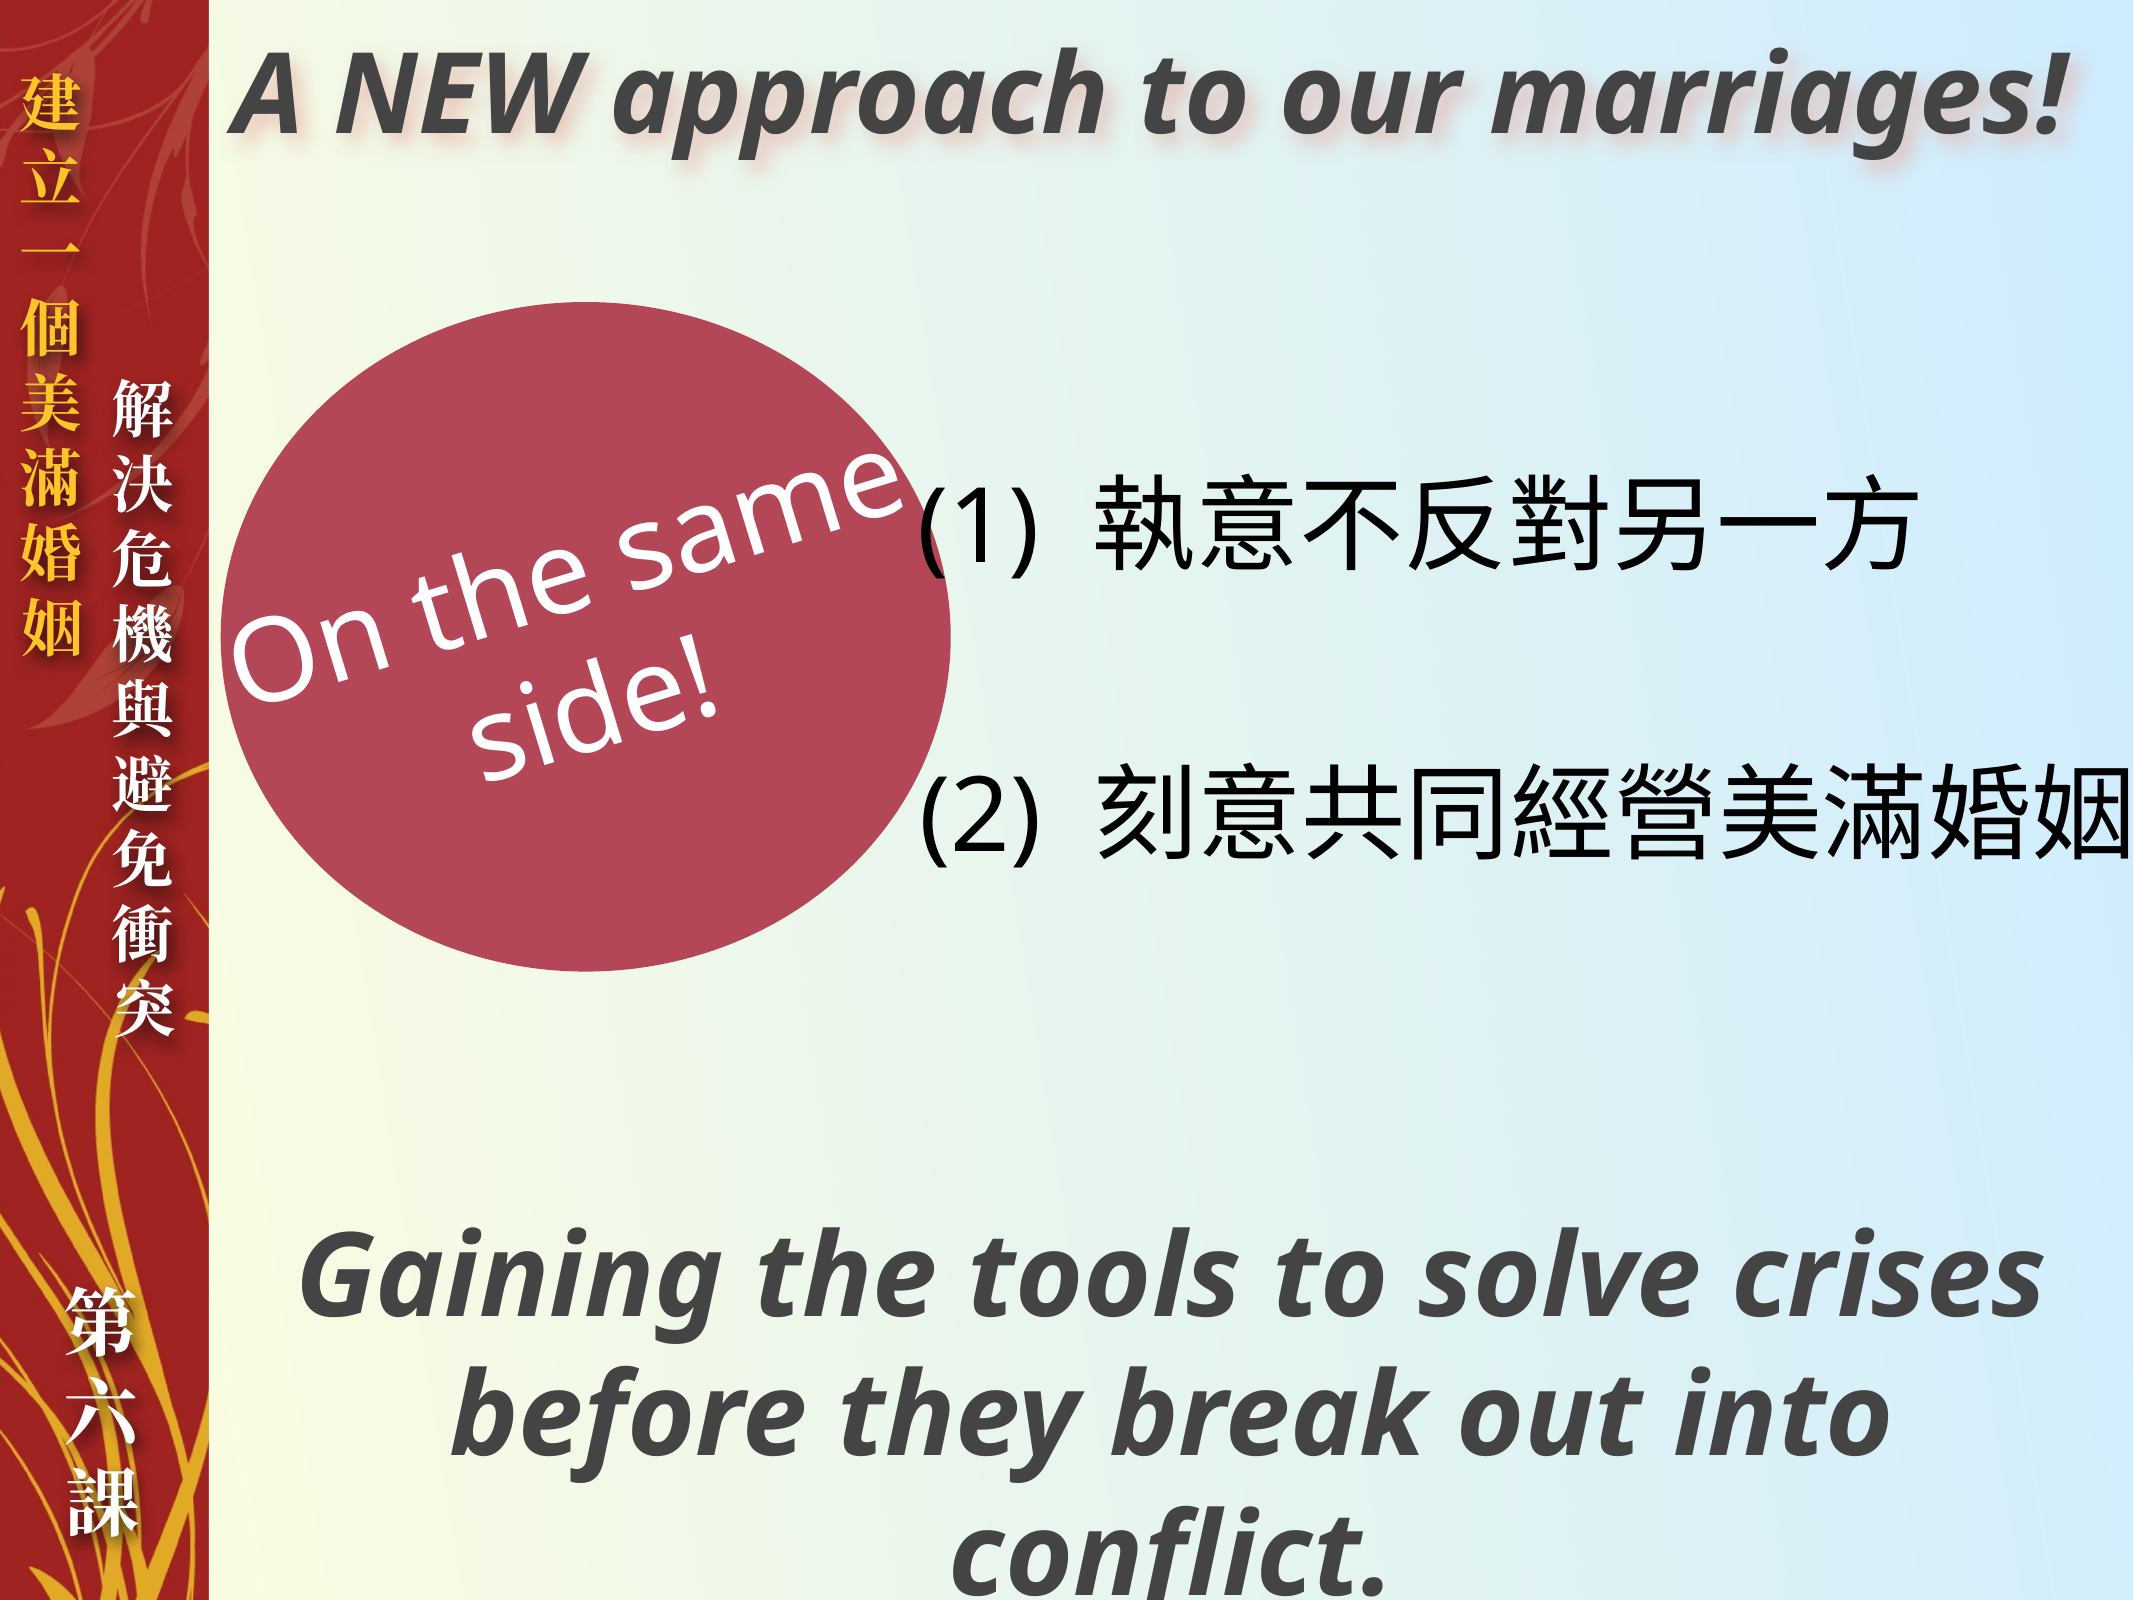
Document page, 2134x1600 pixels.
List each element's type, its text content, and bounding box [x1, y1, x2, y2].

picture [0, 0, 208, 1600]
text_box A NEW approach to our marriages! [198, 14, 2105, 165]
text_box Gaining the tools to solve crises before they break out into conflict. [239, 1191, 2105, 1600]
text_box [195, 301, 2126, 972]
